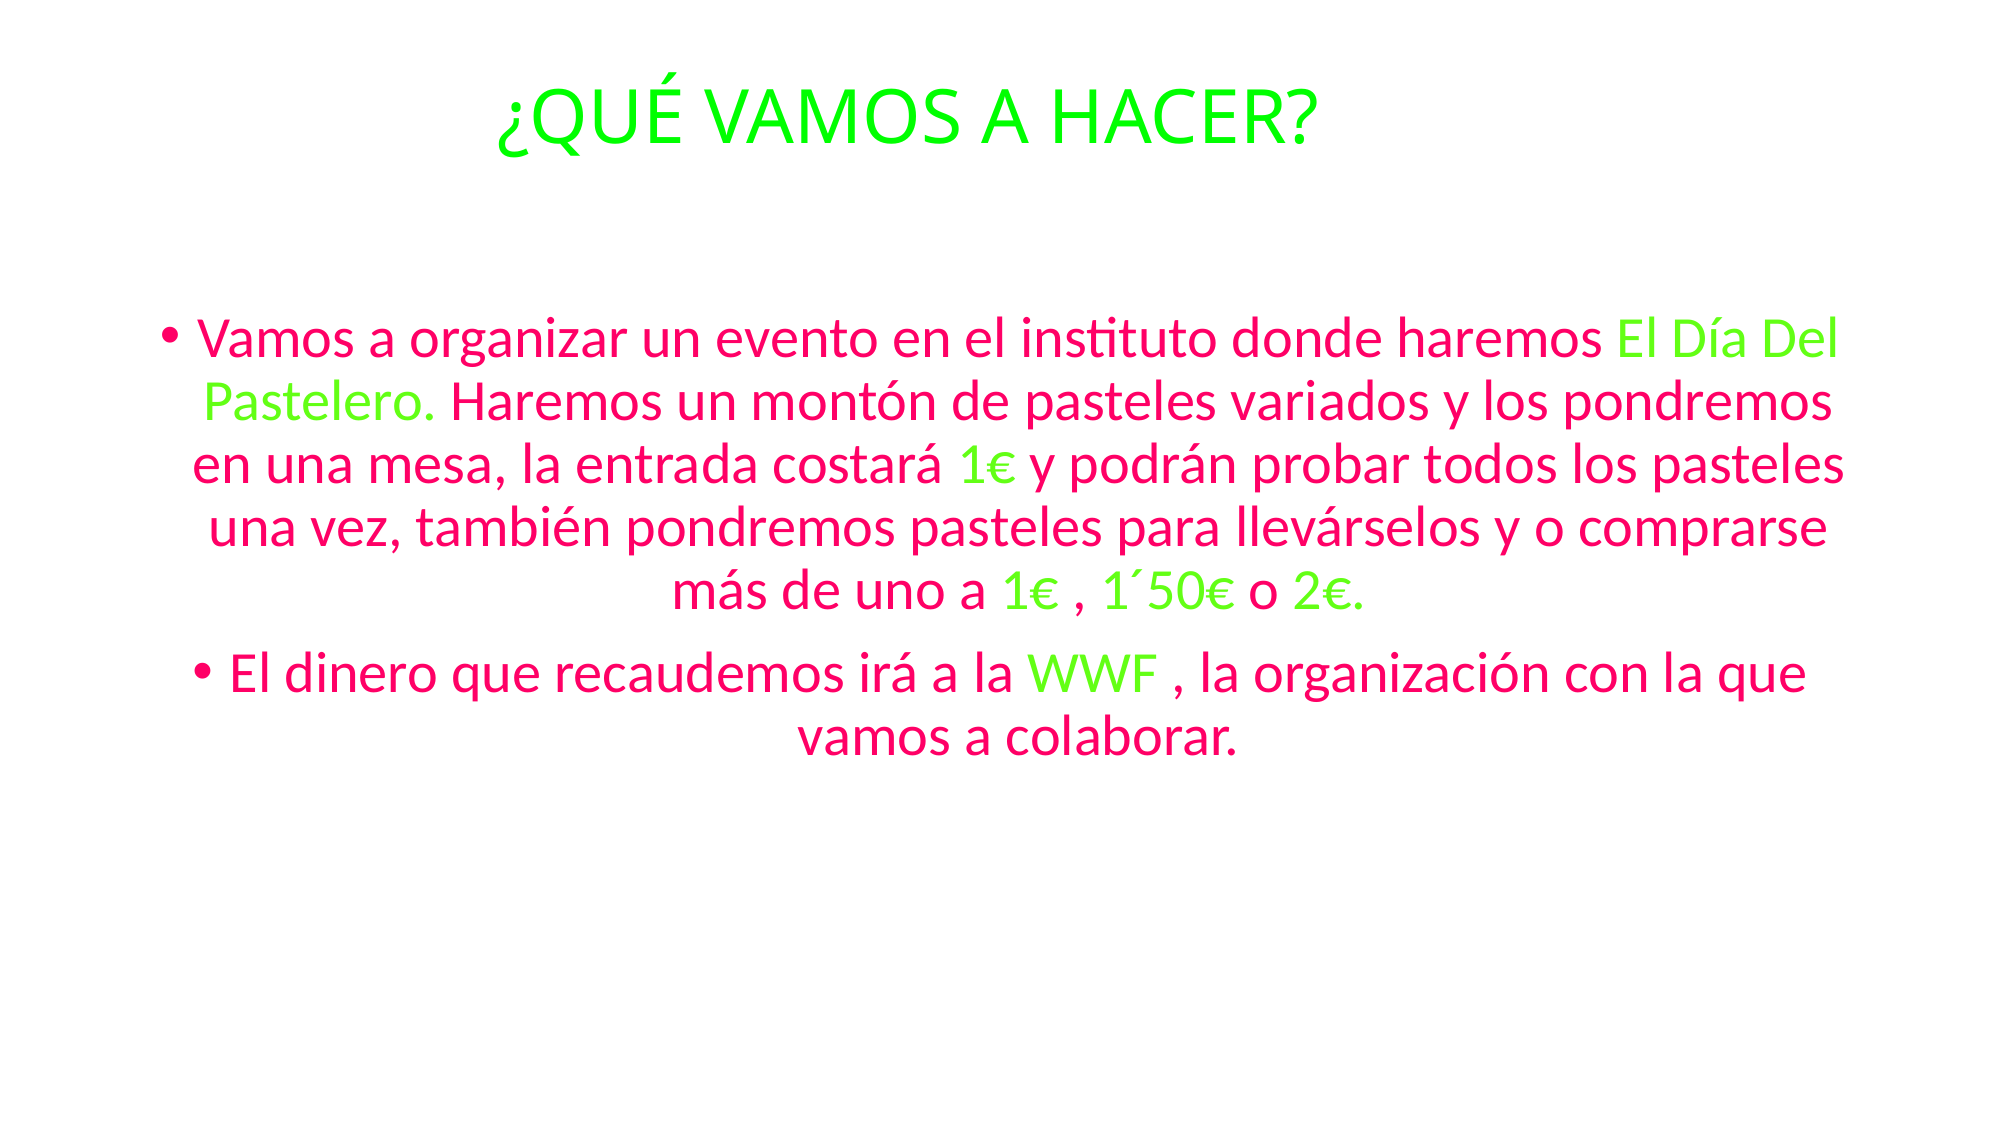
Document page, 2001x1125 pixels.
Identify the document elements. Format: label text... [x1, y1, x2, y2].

list Vamos a organizar un evento en el instituto donde haremos El Día Del Pastelero. Haremos un montón de pasteles variados y los pondremos en una mesa, la entrada costará 1€ y podrán probar todos los pasteles una vez, también pondremos pasteles para llevárselos y o comprarse más de uno a 1€ , 1´50€ o 2€. El dinero que recaudemos irá a la WWF , la organización con la que vamos a colaborar. [137, 299, 1863, 1014]
title ¿QUÉ VAMOS A HACER? [482, 44, 1426, 194]
